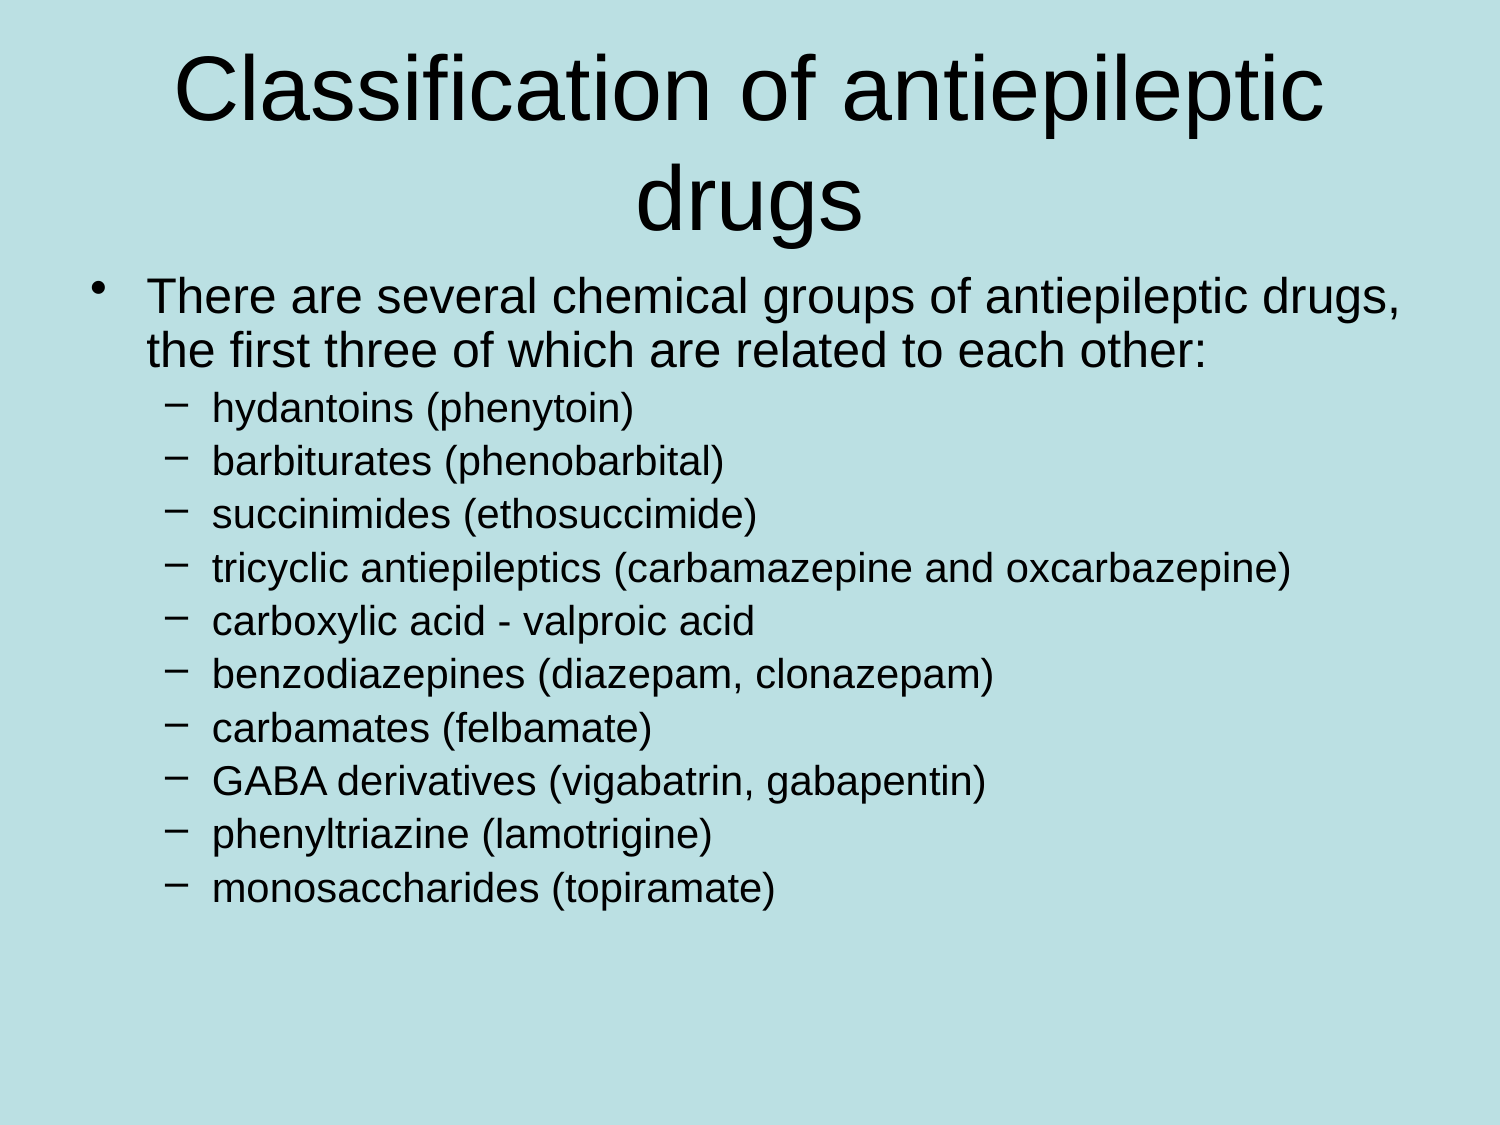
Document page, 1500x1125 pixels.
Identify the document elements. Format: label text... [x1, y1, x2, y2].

title Classification of antiepileptic drugs [75, 45, 1425, 233]
list There are several chemical groups of antiepileptic drugs, the first three of which are related to each other: hydantoins (phenytoin) barbiturates (phenobarbital) succinimides (ethosuccimide) tricyclic antiepileptics (carbamazepine and oxcarbazepine) carboxylic acid - valproic acid benzodiazepines (diazepam, clonazepam) carbamates (felbamate) GABA derivatives (vigabatrin, gabapentin) phenyltriazine (lamotrigine) monosaccharides (topiramate) [75, 262, 1425, 1005]
